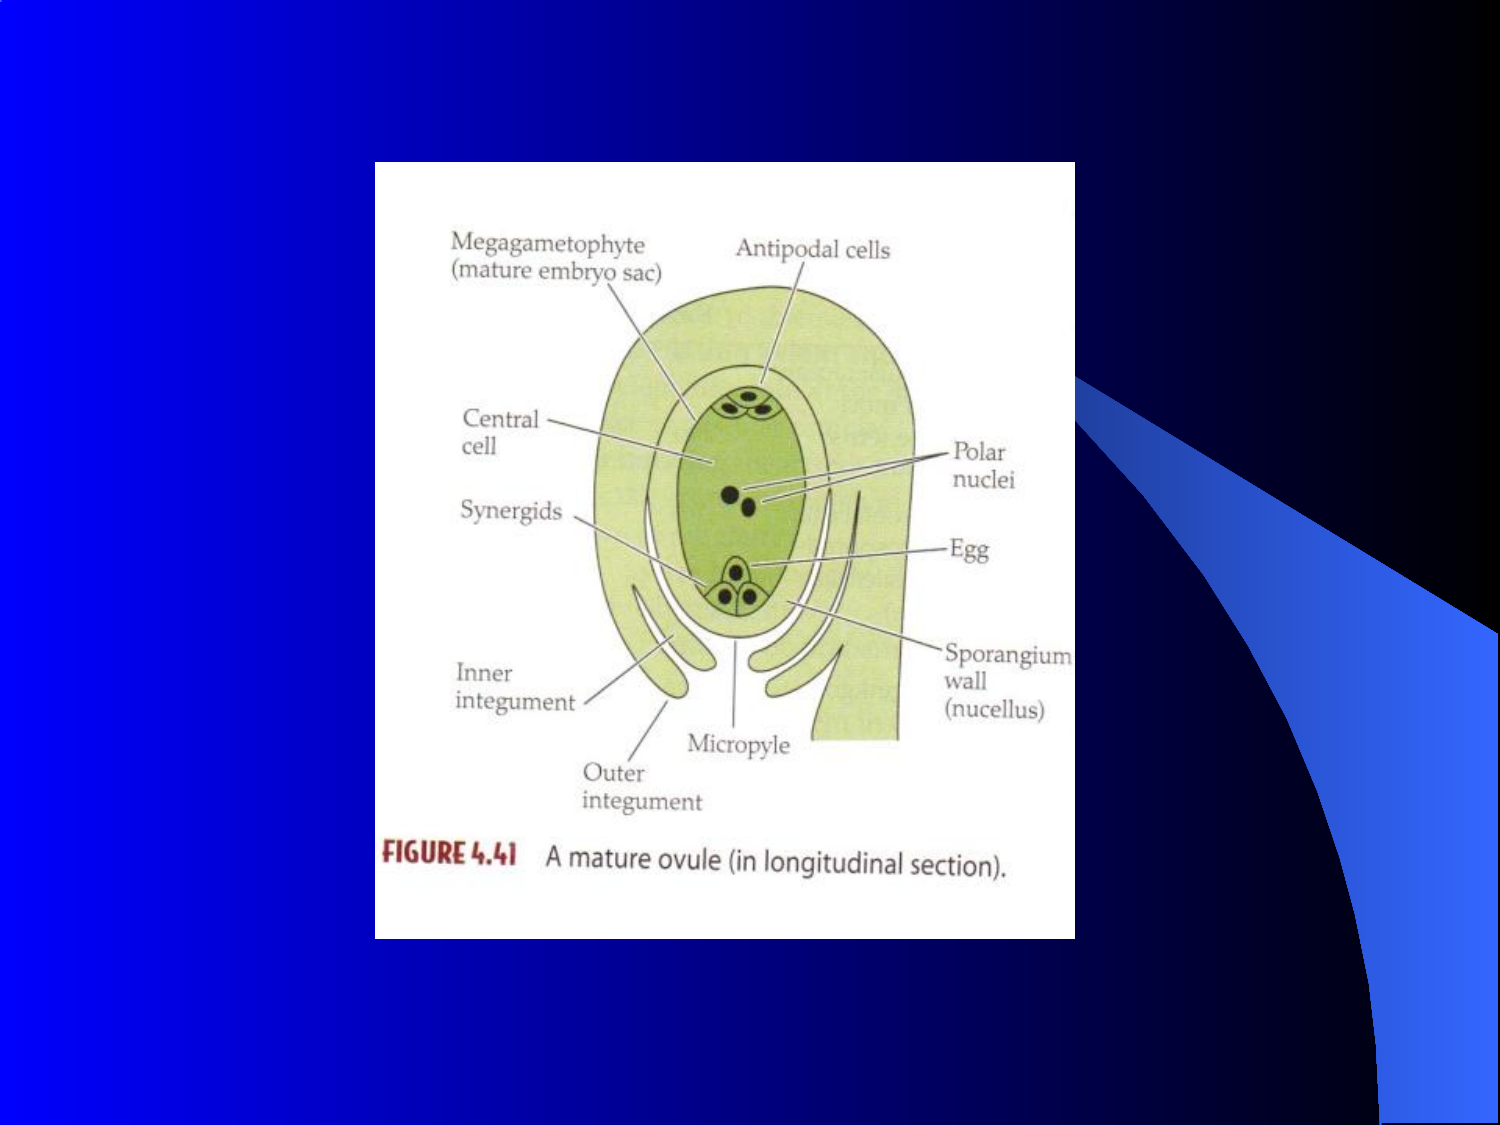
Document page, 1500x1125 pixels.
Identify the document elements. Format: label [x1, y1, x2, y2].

picture [374, 162, 1076, 939]
